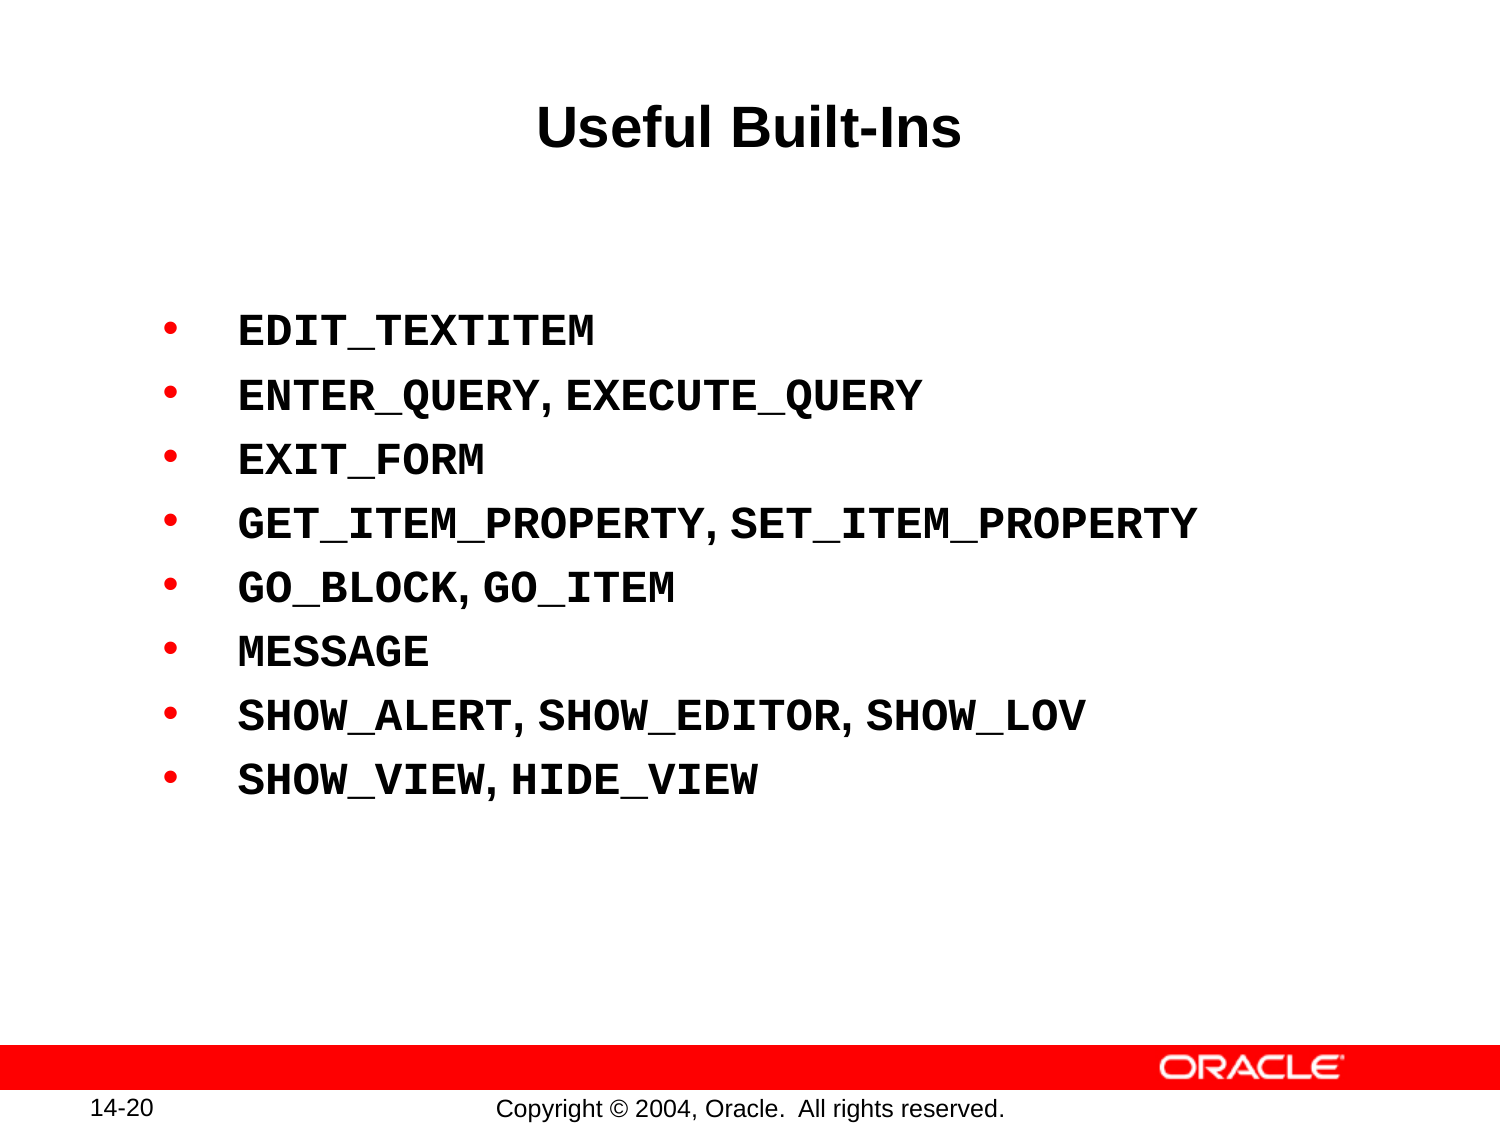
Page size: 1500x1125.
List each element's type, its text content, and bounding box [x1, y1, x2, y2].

list EDIT_TEXTITEM ENTER_QUERY, EXECUTE_QUERY EXIT_FORM GET_ITEM_PROPERTY, SET_ITEM_PROPERTY GO_BLOCK, GO_ITEM MESSAGE SHOW_ALERT, SHOW_EDITOR, SHOW_LOV SHOW_VIEW, HIDE_VIEW [141, 297, 1351, 819]
title Useful Built-Ins [149, 87, 1351, 232]
